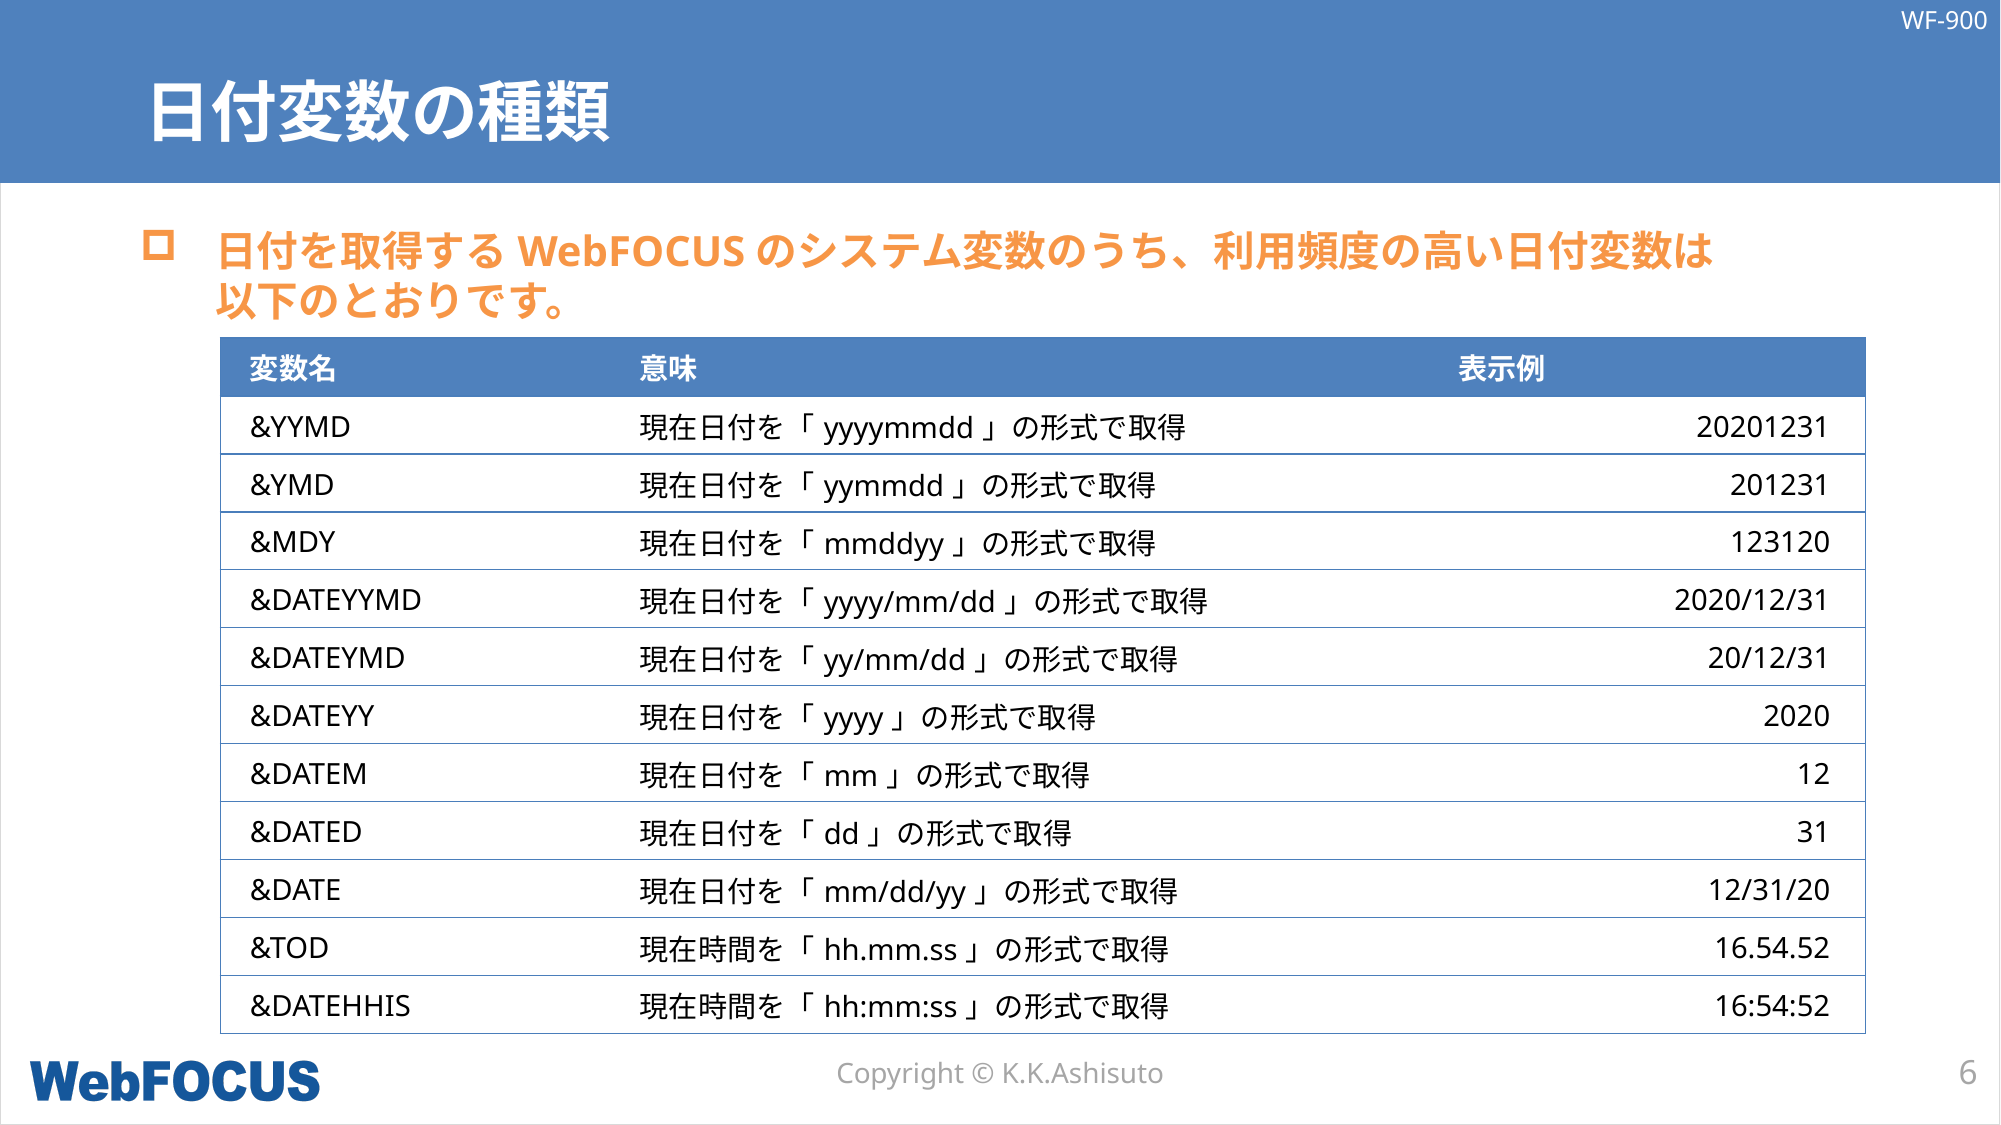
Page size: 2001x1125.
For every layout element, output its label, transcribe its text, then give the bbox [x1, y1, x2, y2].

table_cell 31 [1429, 802, 1865, 859]
table_cell 12/31/20 [1429, 860, 1865, 917]
table_cell &DATEHHIS [221, 976, 610, 1033]
table_cell 現在日付を「yyyy/mm/dd」の形式で取得 [610, 570, 1429, 627]
title 日付変数の種類 [129, 50, 1924, 169]
picture [25, 1050, 323, 1111]
list 日付を取得するWebFOCUSのシステム変数のうち、利用頻度の高い日付変数は 以下のとおりです。 [125, 217, 1926, 1020]
table_cell &DATEYMD [221, 628, 610, 685]
table_cell 現在日付を「mm」の形式で取得 [610, 744, 1429, 801]
table_cell 2020 [1429, 686, 1865, 743]
table_cell &YMD [221, 455, 610, 511]
table_cell 123120 [1429, 513, 1865, 569]
table_cell 現在日付を「yyyy」の形式で取得 [610, 686, 1429, 743]
table_cell 2020/12/31 [1429, 570, 1865, 627]
table_cell 現在時間を「hh:mm:ss」の形式で取得 [610, 976, 1429, 1033]
table_cell &YYMD [221, 397, 610, 453]
table_cell 現在日付を「dd」の形式で取得 [610, 802, 1429, 859]
table_cell &MDY [221, 513, 610, 569]
table_cell 現在日付を「mmddyy」の形式で取得 [610, 513, 1429, 569]
table_cell 現在日付を「yy/mm/dd」の形式で取得 [610, 628, 1429, 685]
table_cell &TOD [221, 918, 610, 975]
table_cell &DATEYY [221, 686, 610, 743]
table_header 表示例 [1429, 339, 1865, 395]
table_cell &DATED [221, 802, 610, 859]
table_cell 20/12/31 [1429, 628, 1865, 685]
table_cell 12 [1429, 744, 1865, 801]
table_cell 現在日付を「yymmdd」の形式で取得 [610, 455, 1429, 511]
table_cell 201231 [1429, 455, 1865, 511]
table_header 意味 [610, 339, 1429, 395]
table_cell &DATEYYMD [221, 570, 610, 627]
table_cell 16:54:52 [1429, 976, 1865, 1033]
table_cell 現在日付を「yyyymmdd」の形式で取得 [610, 397, 1429, 453]
table_cell &DATE [221, 860, 610, 917]
table_header 変数名 [221, 339, 610, 395]
table_cell 現在日付を「mm/dd/yy」の形式で取得 [610, 860, 1429, 917]
table_cell 20201231 [1429, 397, 1865, 453]
table_cell 現在時間を「hh.mm.ss」の形式で取得 [610, 918, 1429, 975]
table_cell &DATEM [221, 744, 610, 801]
table_cell 16.54.52 [1429, 918, 1865, 975]
